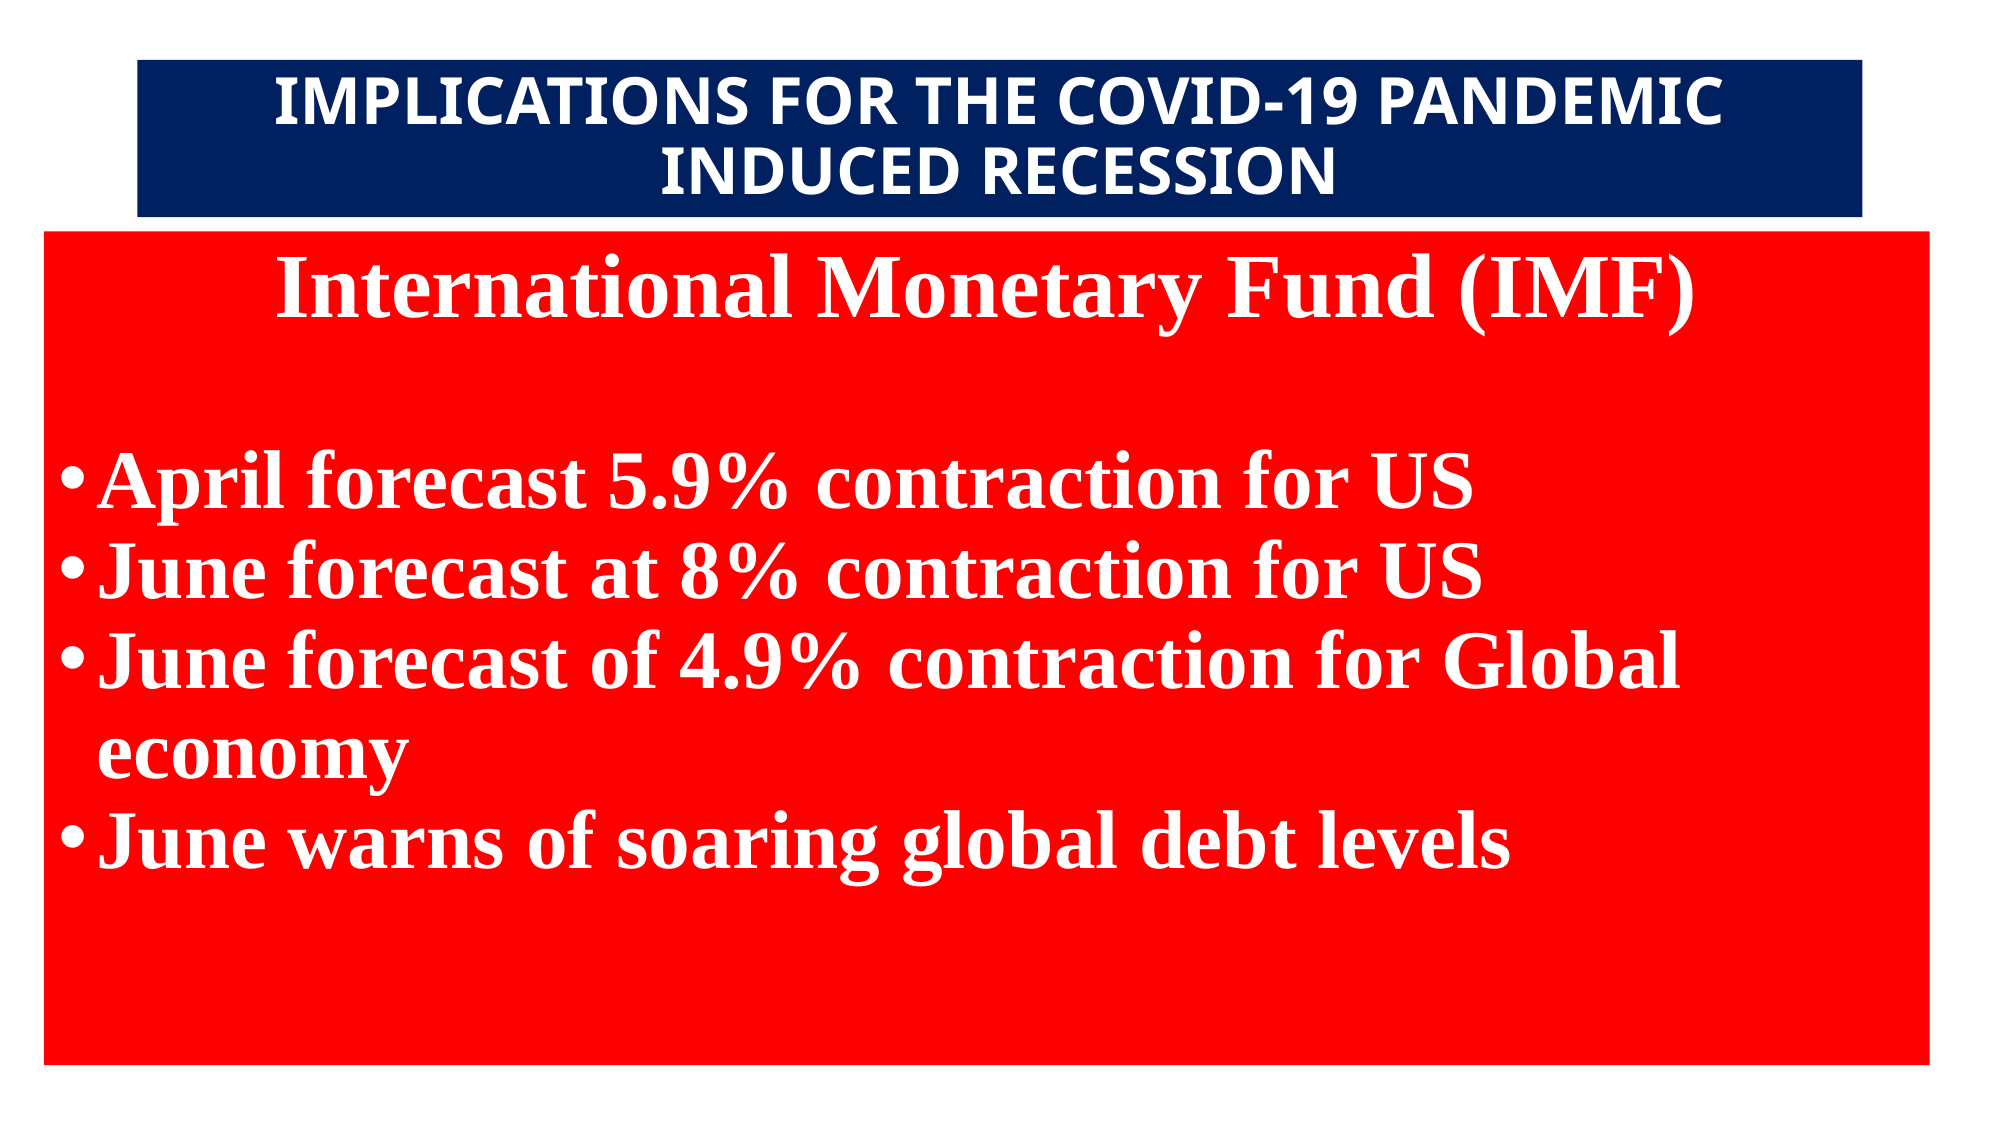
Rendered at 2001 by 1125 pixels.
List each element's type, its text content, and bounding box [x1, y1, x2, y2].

list International Monetary Fund (IMF) April forecast 5.9% contraction for US June forecast at 8% contraction for US June forecast of 4.9% contraction for Global economy June warns of soaring global debt levels [43, 231, 1930, 1066]
title IMPLICATIONS FOR THE COVID-19 PANDEMIC INDUCED RECESSION [137, 59, 1863, 218]
